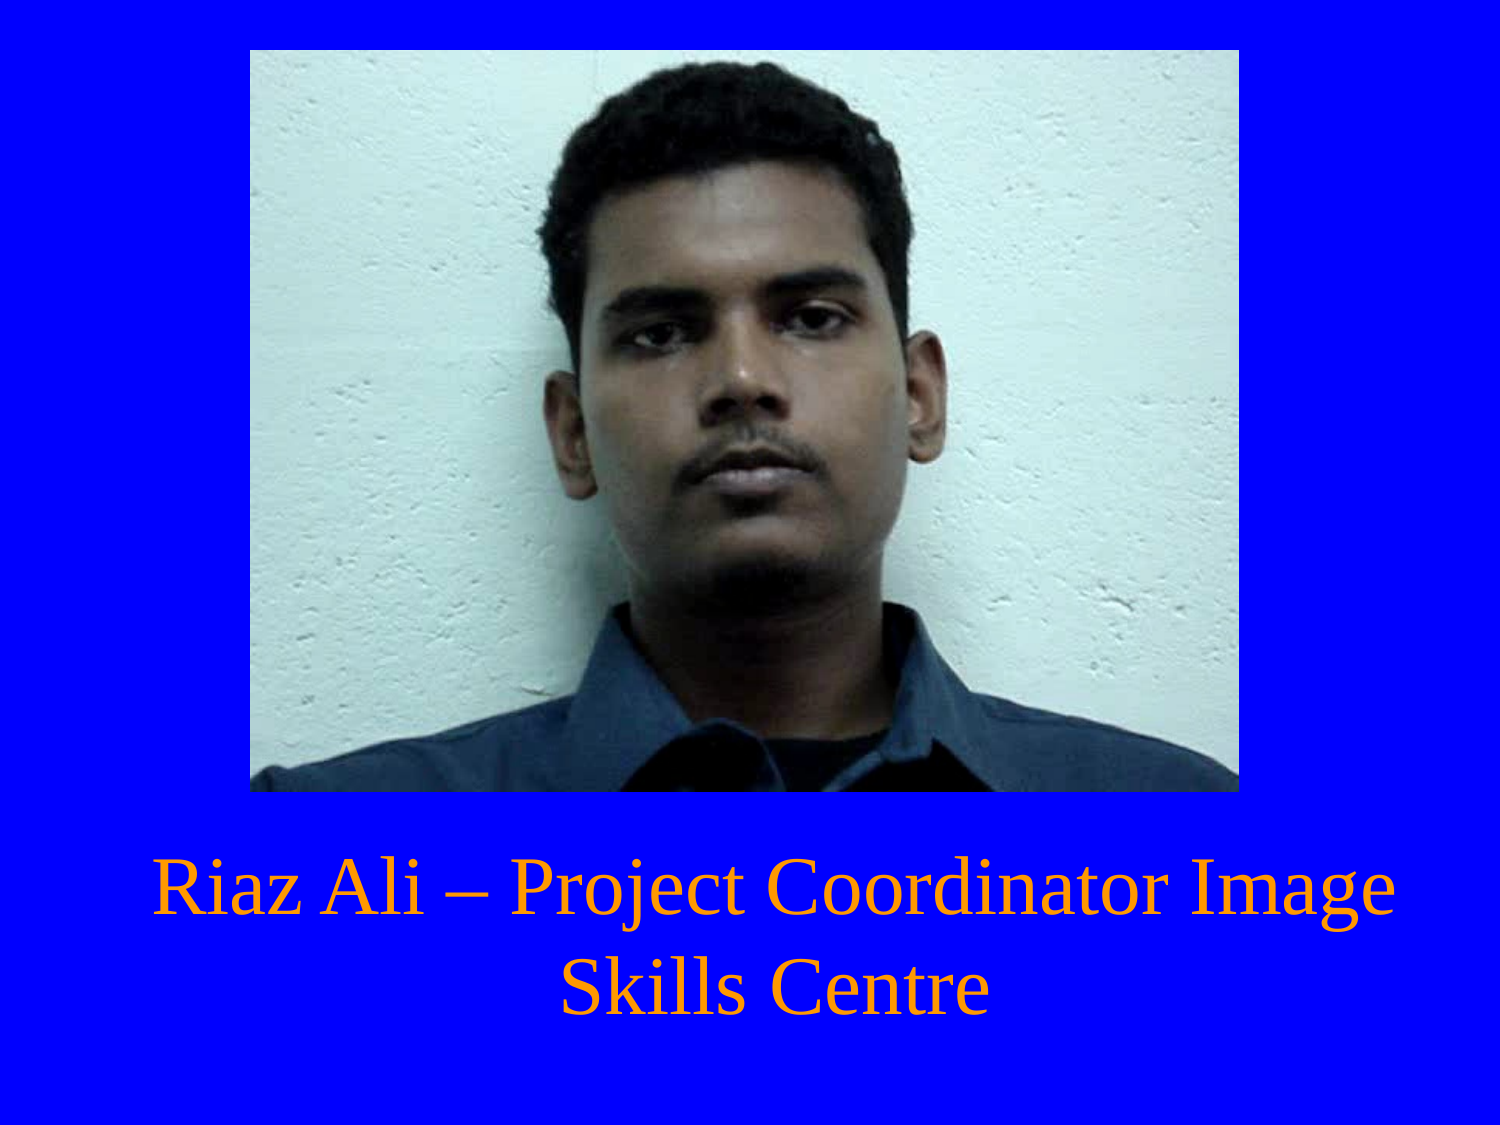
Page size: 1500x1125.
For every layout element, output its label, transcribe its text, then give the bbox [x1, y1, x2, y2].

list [249, 49, 1241, 793]
title Riaz Ali – Project Coordinator Image Skills Centre [99, 837, 1451, 1026]
